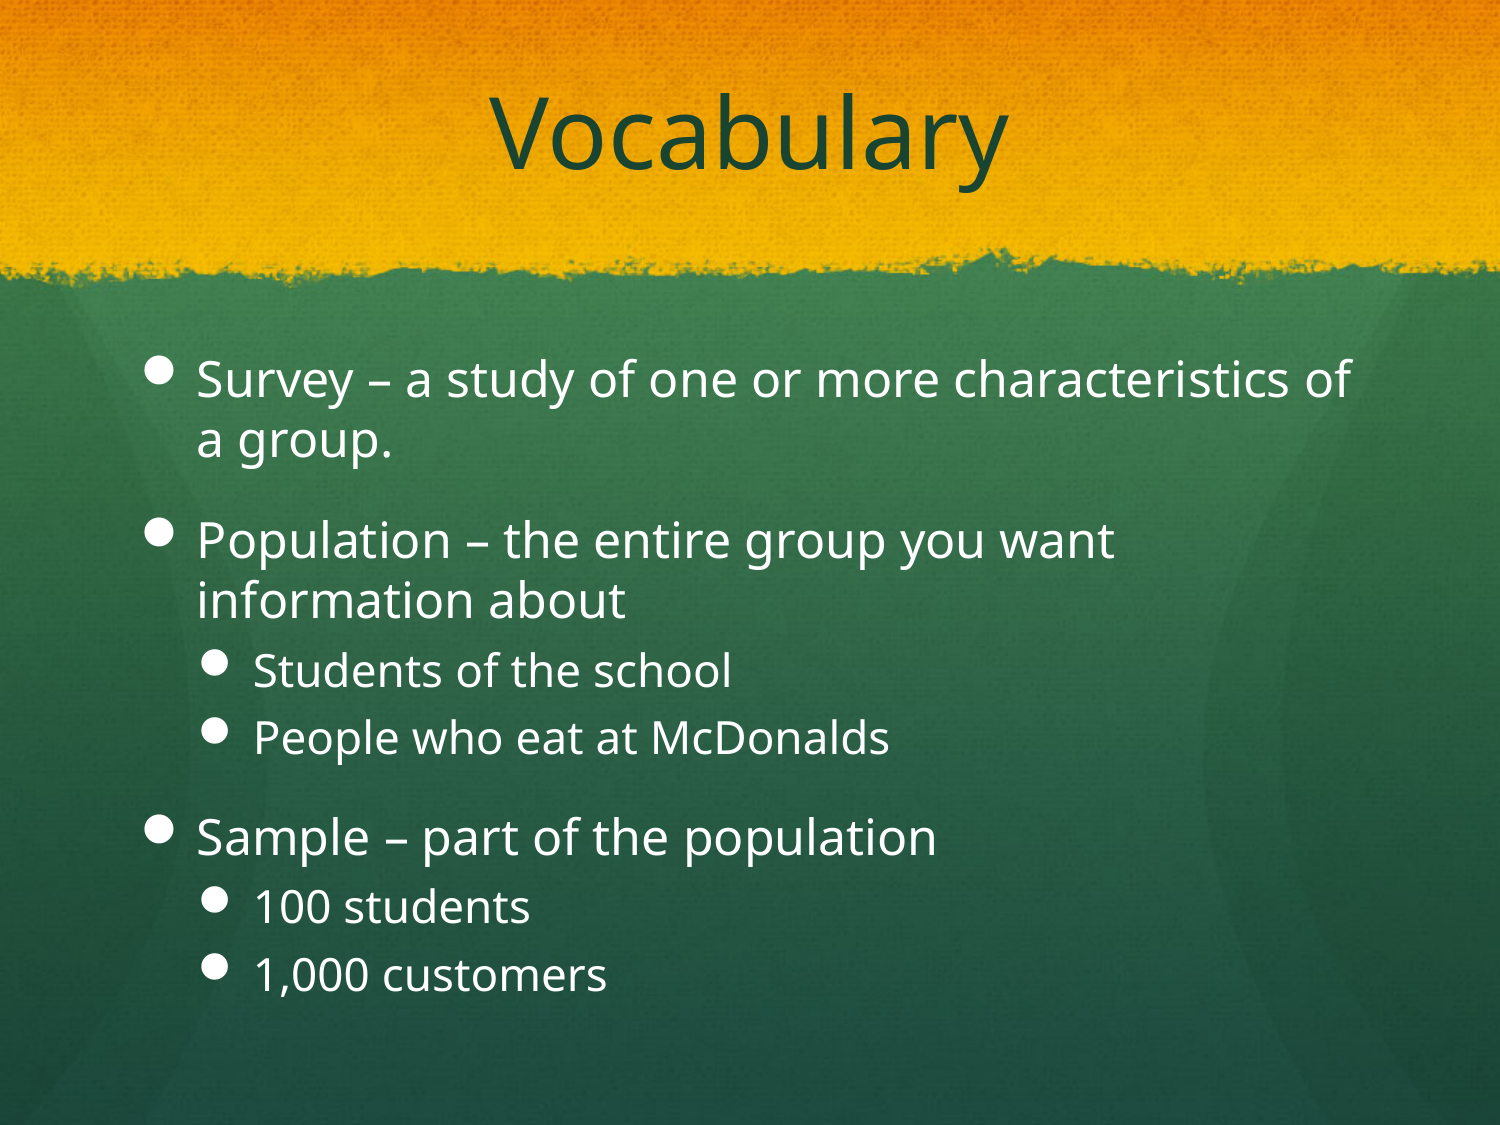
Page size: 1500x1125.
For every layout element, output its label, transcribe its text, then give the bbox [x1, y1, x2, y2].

title Vocabulary [125, 13, 1375, 246]
list Survey – a study of one or more characteristics of a group. Population – the entire group you want information about Students of the school People who eat at McDonalds Sample – part of the population 100 students 1,000 customers [125, 339, 1375, 1026]
picture [0, 0, 1500, 1125]
